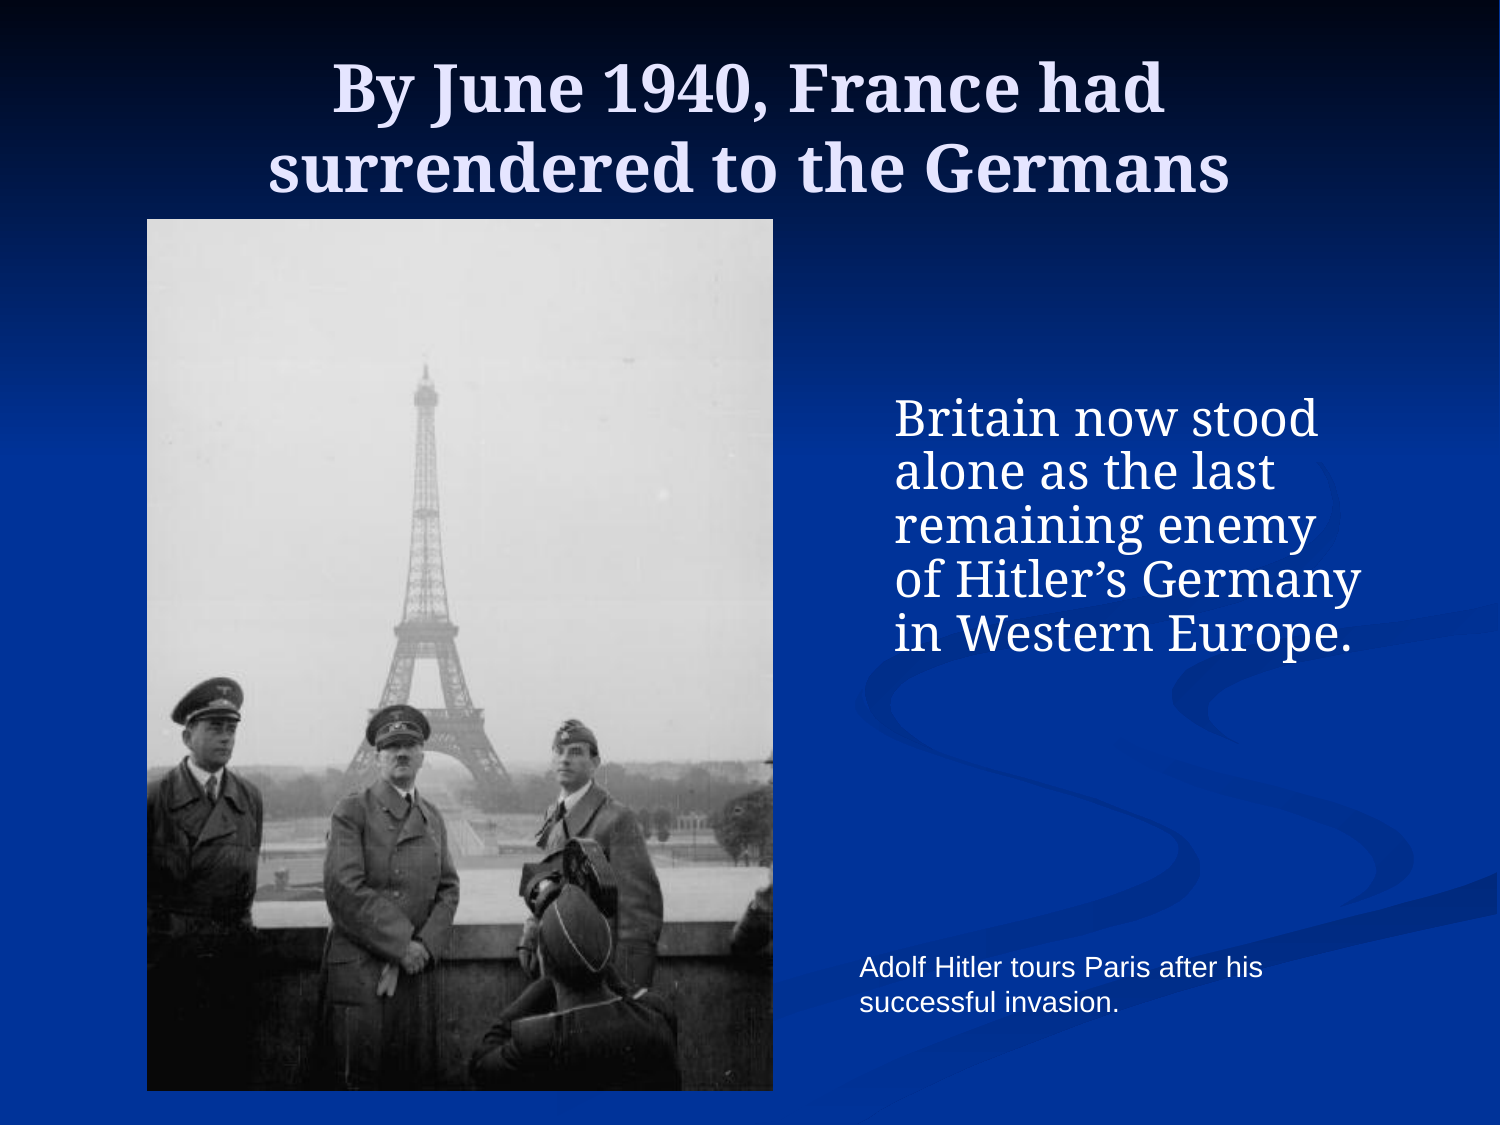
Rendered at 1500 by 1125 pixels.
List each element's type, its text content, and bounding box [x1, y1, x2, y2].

picture [147, 219, 773, 1091]
text_box Adolf Hitler tours Paris after his successful invasion. [844, 940, 1341, 1026]
title By June 1940, France had surrendered to the Germans [111, 42, 1388, 209]
subtitle Britain now stood alone as the last remaining enemy of Hitler’s Germany in Western Europe. [879, 385, 1388, 674]
